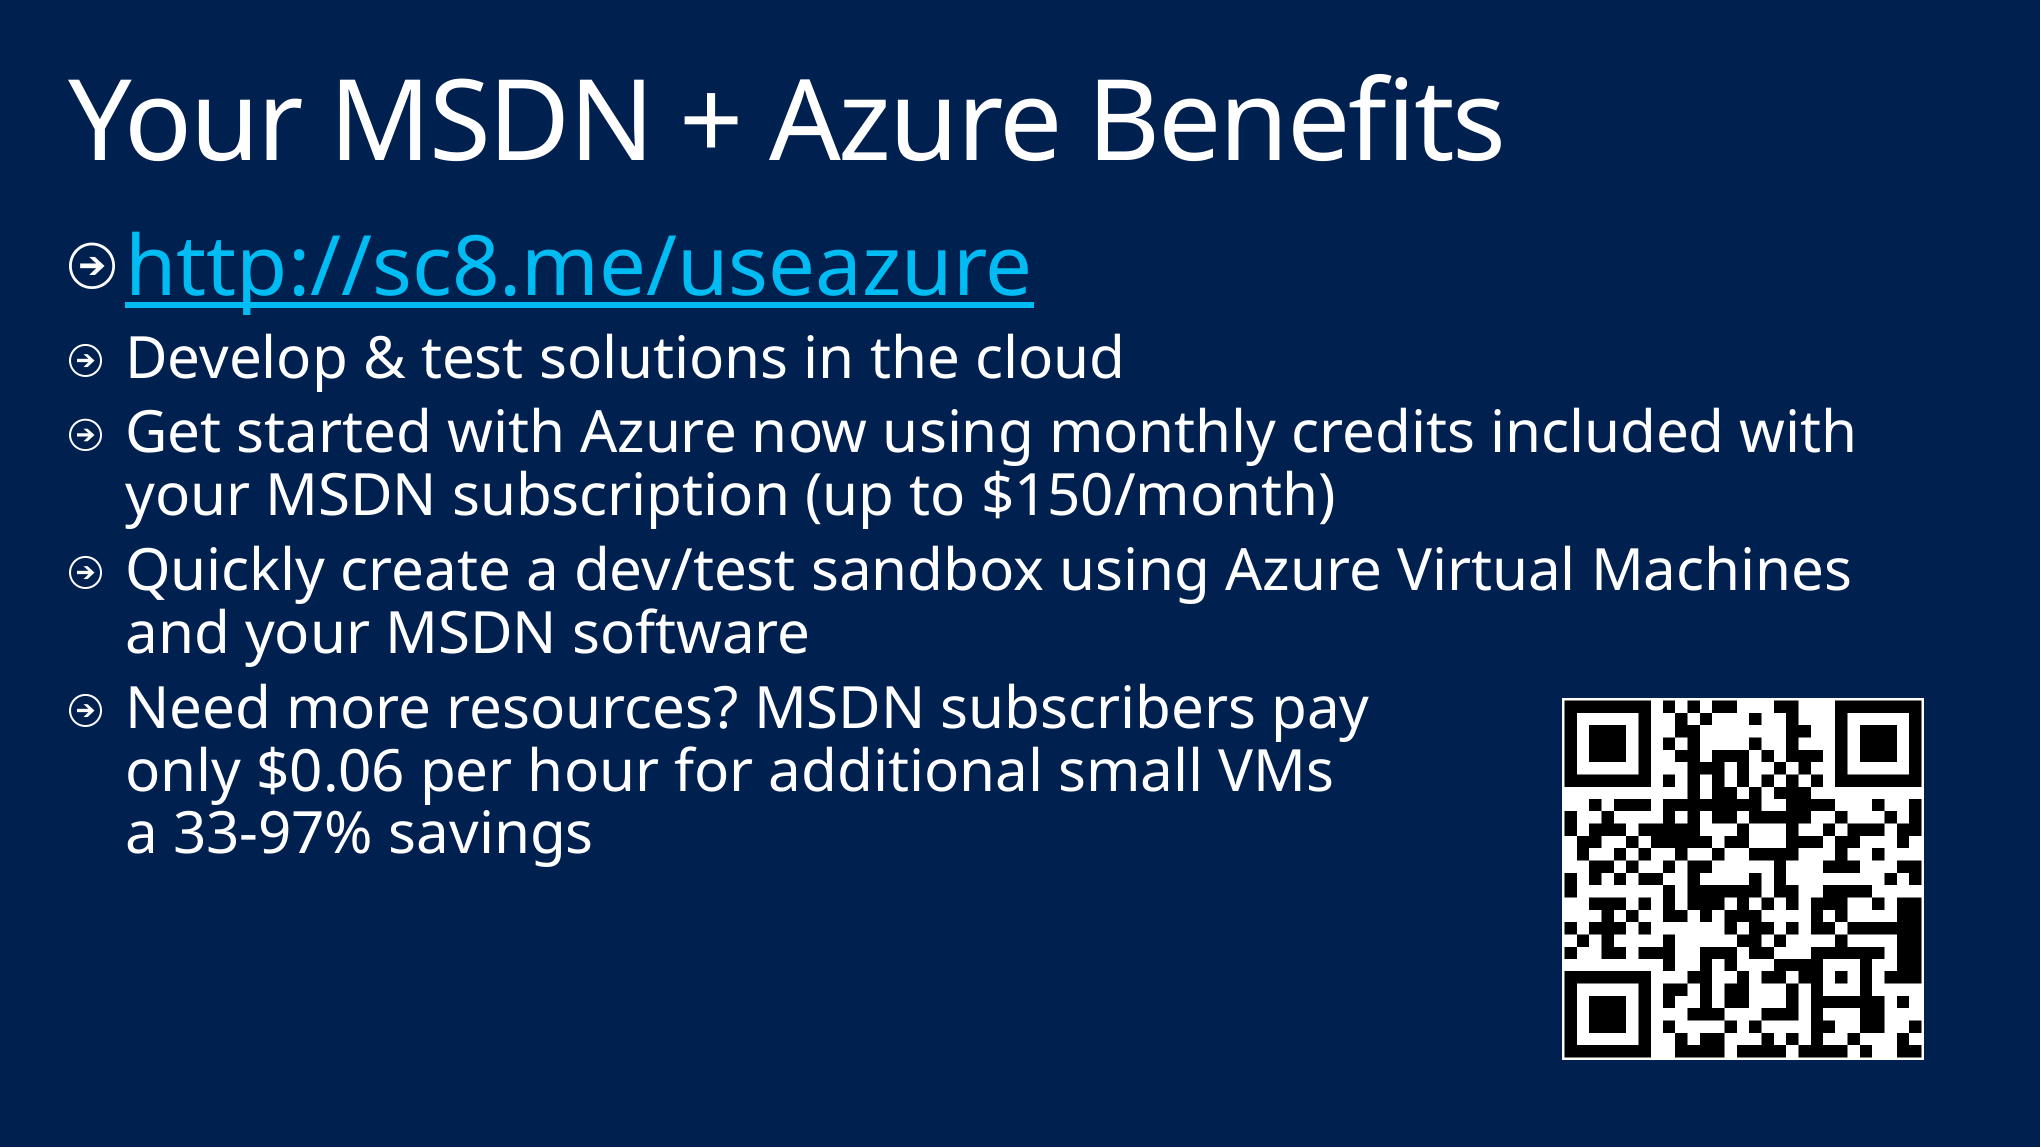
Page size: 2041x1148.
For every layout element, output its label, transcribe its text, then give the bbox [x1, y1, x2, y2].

picture [69, 230, 128, 289]
picture [1562, 698, 1924, 1060]
picture [69, 335, 110, 377]
list http://sc8.me/useazure Develop & test solutions in the cloud Get started with Azure now using monthly credits included with your MSDN subscription (up to $150/month) Quickly create a dev/test sandbox using Azure Virtual Machines and your MSDN software Need more resources? MSDN subscribers pay only $0.06 per hour for additional small VMs a 33-97% savings [45, 199, 1996, 997]
title Your MSDN + Azure Benefits [45, 48, 1996, 199]
picture [69, 547, 110, 589]
picture [69, 410, 110, 451]
picture [69, 685, 110, 727]
